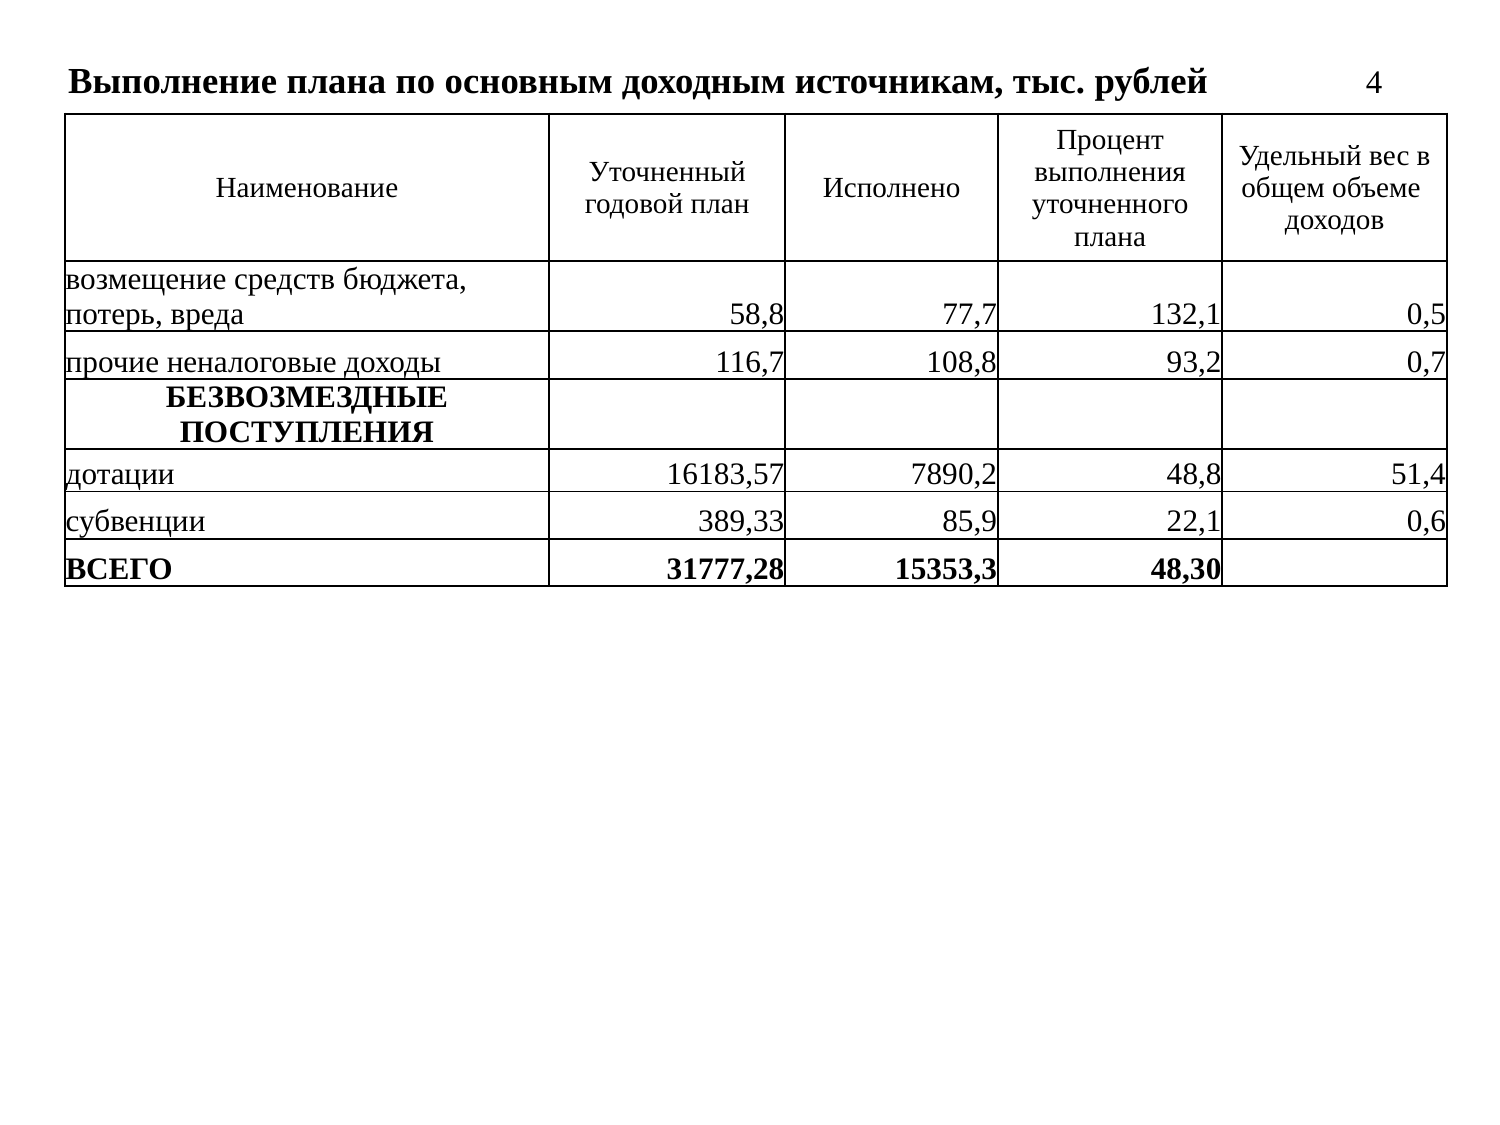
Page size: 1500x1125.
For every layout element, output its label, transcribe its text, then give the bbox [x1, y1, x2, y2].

table_cell [550, 380, 784, 448]
table_cell 389,33 [550, 492, 784, 538]
table_cell 132,1 [999, 262, 1221, 330]
table_cell 48,30 [999, 540, 1221, 585]
table_cell БЕЗВОЗМЕЗДНЫЕ ПОСТУПЛЕНИЯ [66, 380, 548, 448]
table_cell возмещение средств бюджета, потерь, вреда [66, 262, 548, 330]
table_cell 7890,2 [786, 450, 997, 491]
table_cell [1223, 540, 1446, 585]
table_cell 31777,28 [550, 540, 784, 585]
table_cell дотации [66, 450, 548, 491]
table_cell прочие неналоговые доходы [66, 332, 548, 378]
table_header Уточненный годовой план [550, 115, 784, 260]
table_cell 0,7 [1223, 332, 1446, 378]
table_cell субвенции [66, 492, 548, 538]
table_header Процент выполнения уточненного плана [999, 115, 1221, 260]
table_header Исполнено [786, 115, 997, 260]
table_cell 93,2 [999, 332, 1221, 378]
table_header Наименование [66, 115, 548, 260]
table_cell 77,7 [786, 262, 997, 330]
table_cell 48,8 [999, 450, 1221, 491]
table_cell 85,9 [786, 492, 997, 538]
table_header Удельный вес в общем объеме доходов [1223, 115, 1446, 260]
table_cell 0,6 [1223, 492, 1446, 538]
table_cell 16183,57 [550, 450, 784, 491]
table_cell ВСЕГО [66, 540, 548, 585]
table_cell 0,5 [1223, 262, 1446, 330]
table_cell 22,1 [999, 492, 1221, 538]
table_cell 58,8 [550, 262, 784, 330]
table_cell [786, 380, 997, 448]
table_cell [999, 380, 1221, 448]
table_cell 51,4 [1223, 450, 1446, 491]
table_cell 108,8 [786, 332, 997, 378]
title Выполнение плана по основным доходным источникам, тыс. рублей 4 [52, 44, 1448, 114]
table_cell 116,7 [550, 332, 784, 378]
table_cell [1223, 380, 1446, 448]
table_cell 15353,3 [786, 540, 997, 585]
